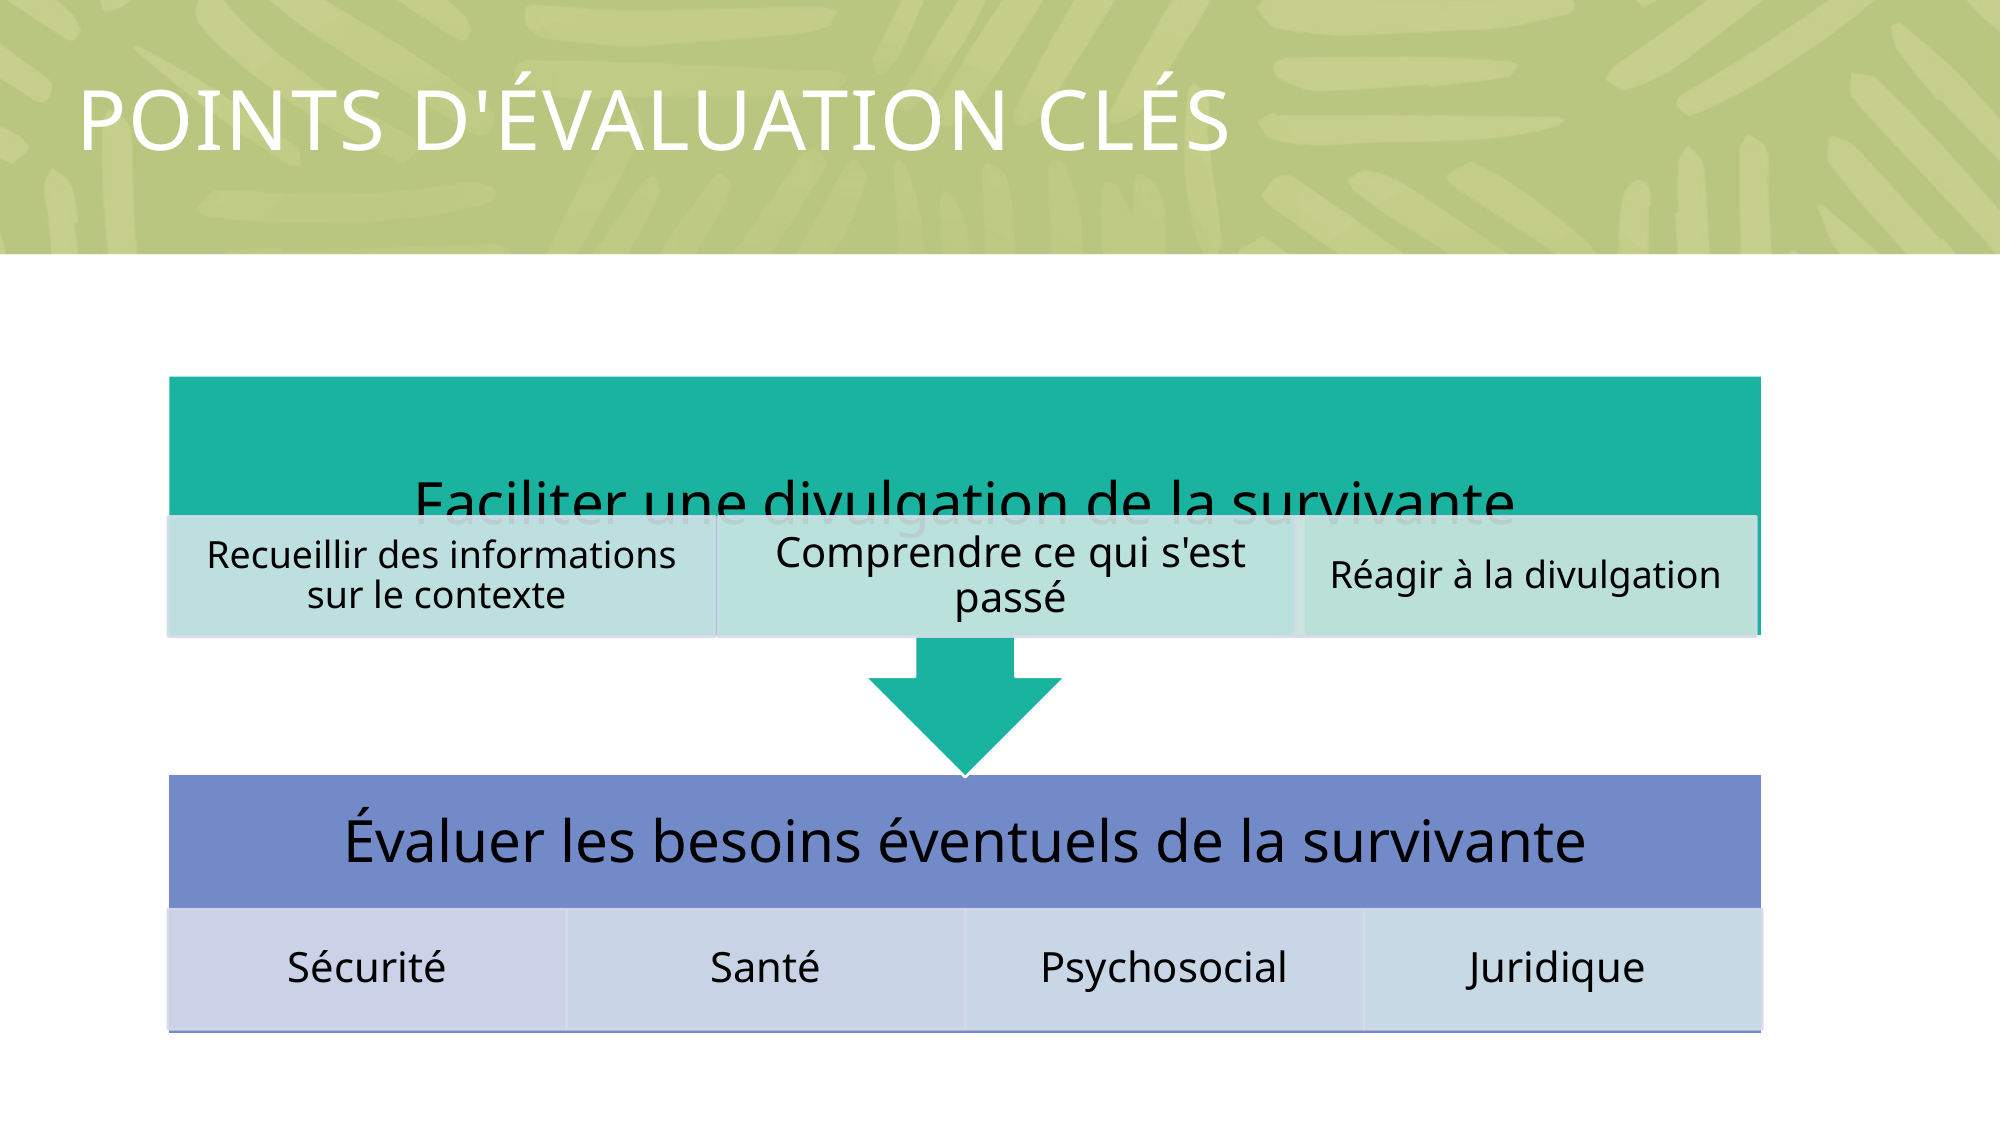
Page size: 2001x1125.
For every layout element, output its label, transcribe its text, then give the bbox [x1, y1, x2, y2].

picture [0, 0, 2000, 1125]
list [167, 374, 1763, 1036]
title Points d'évaluation clés [61, 33, 1938, 220]
